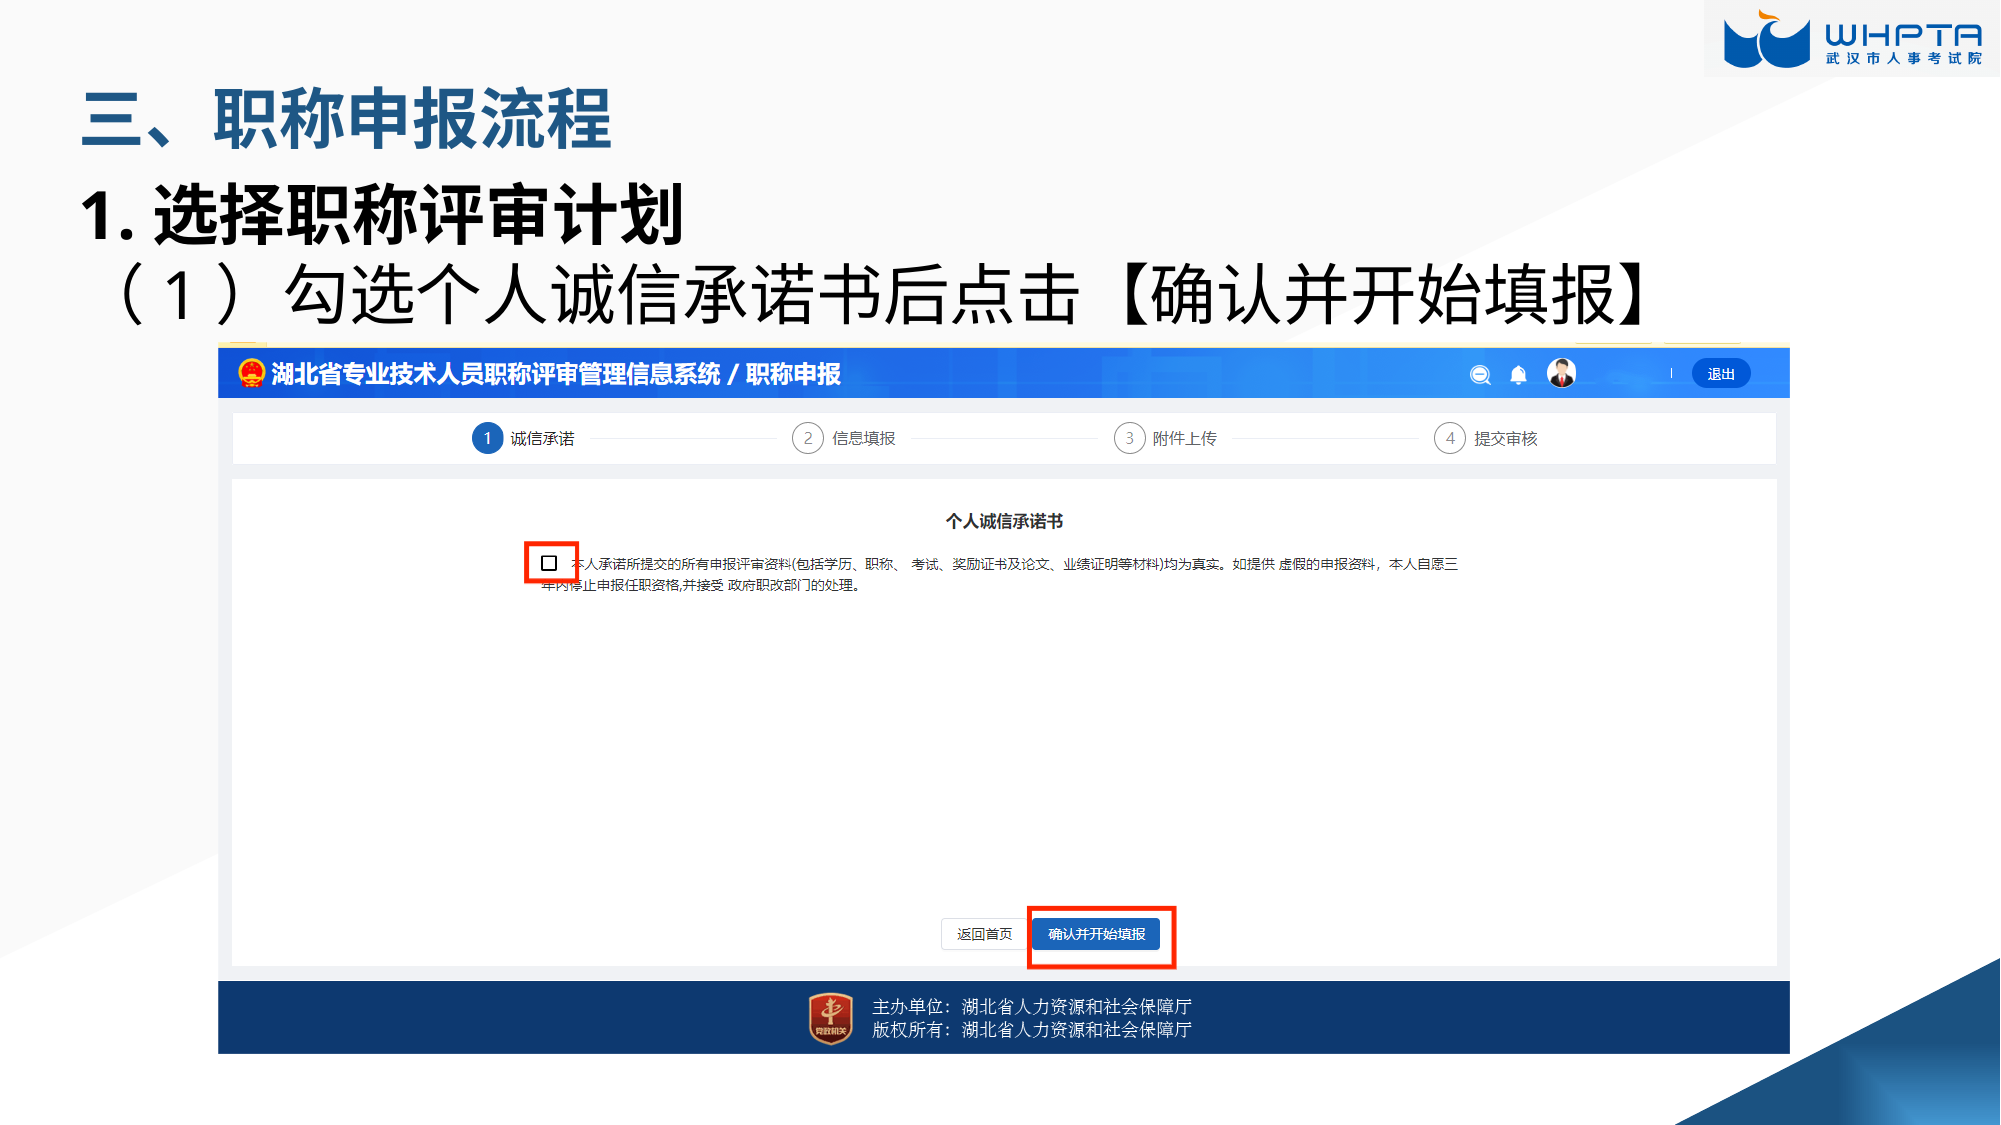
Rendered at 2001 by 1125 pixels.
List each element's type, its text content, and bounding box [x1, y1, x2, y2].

picture [218, 342, 1790, 1054]
text_box 1.选择职称评审计划 （1）勾选个人诚信承诺书后点击【确认并开始填报】 [64, 165, 1935, 341]
picture [1704, 0, 2000, 78]
text_box 三、职称申报流程 [64, 29, 1969, 165]
text_box [1674, 956, 2000, 1125]
text_box [0, 0, 1704, 960]
